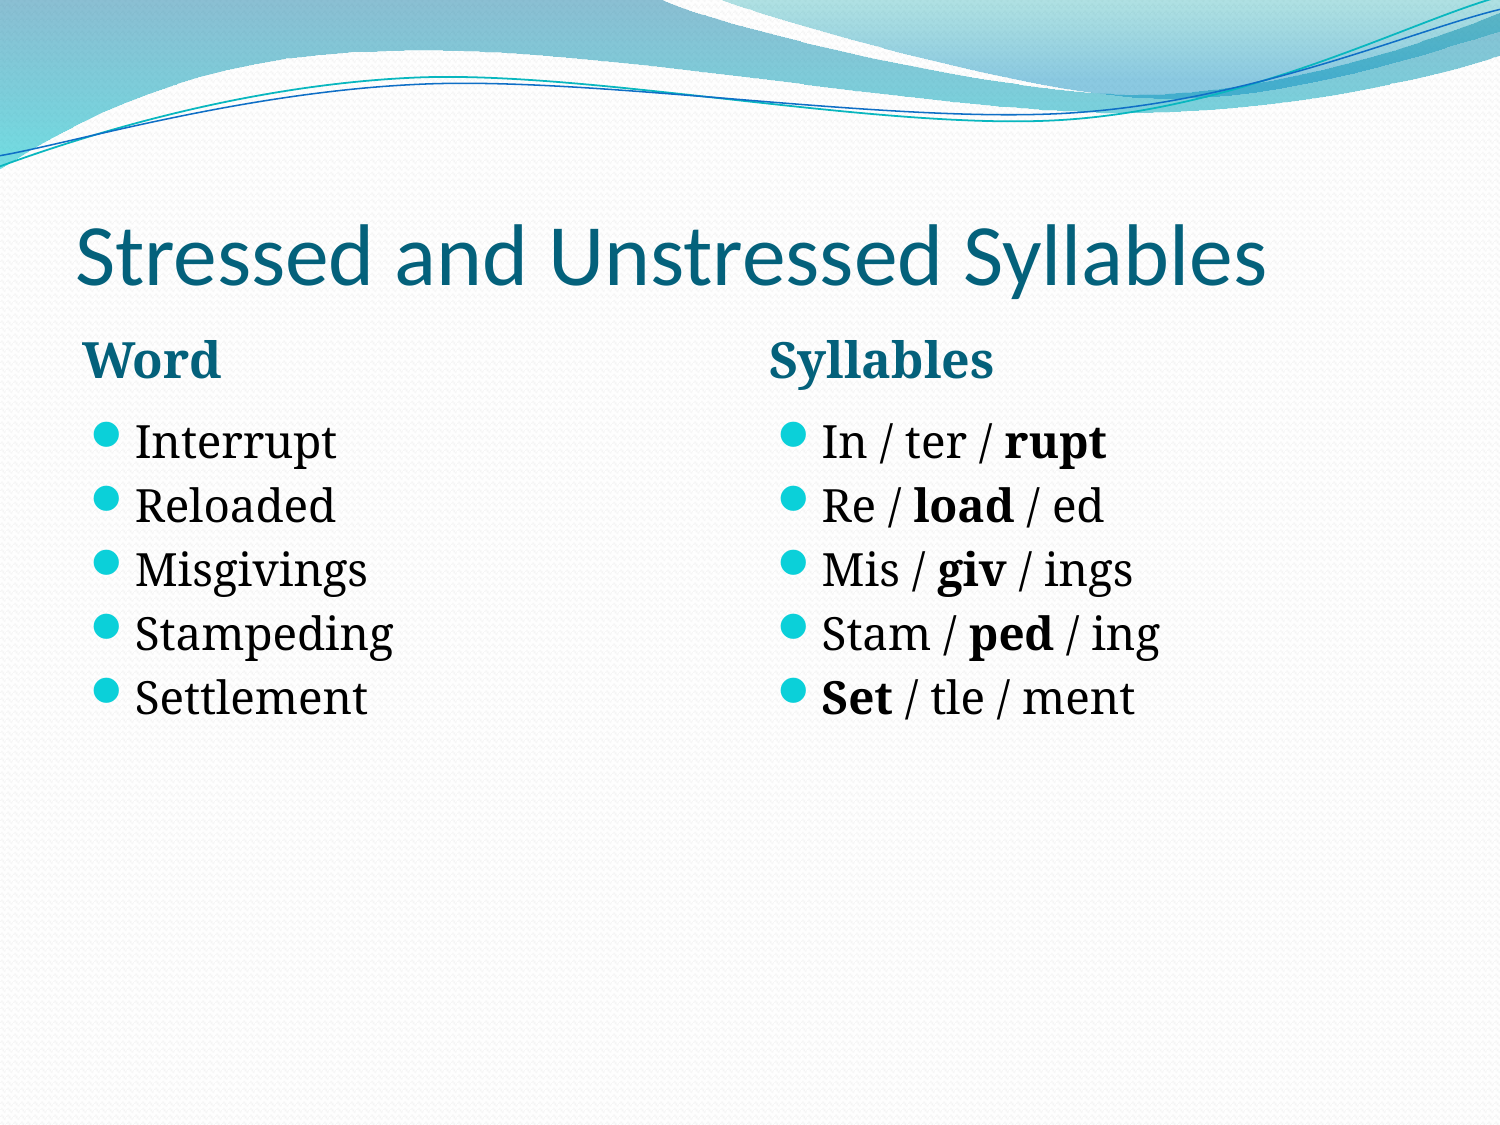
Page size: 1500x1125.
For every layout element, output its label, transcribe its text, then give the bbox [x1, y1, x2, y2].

list Word [74, 304, 738, 412]
list Syllables [761, 304, 1426, 412]
list Interrupt Reloaded Misgivings Stampeding Settlement [74, 412, 738, 1044]
list In / ter / rupt Re / load / ed Mis / giv / ings Stam / ped / ing Set / tle / ment [761, 412, 1426, 1044]
title Stressed and Unstressed Syllables [74, 115, 1426, 304]
